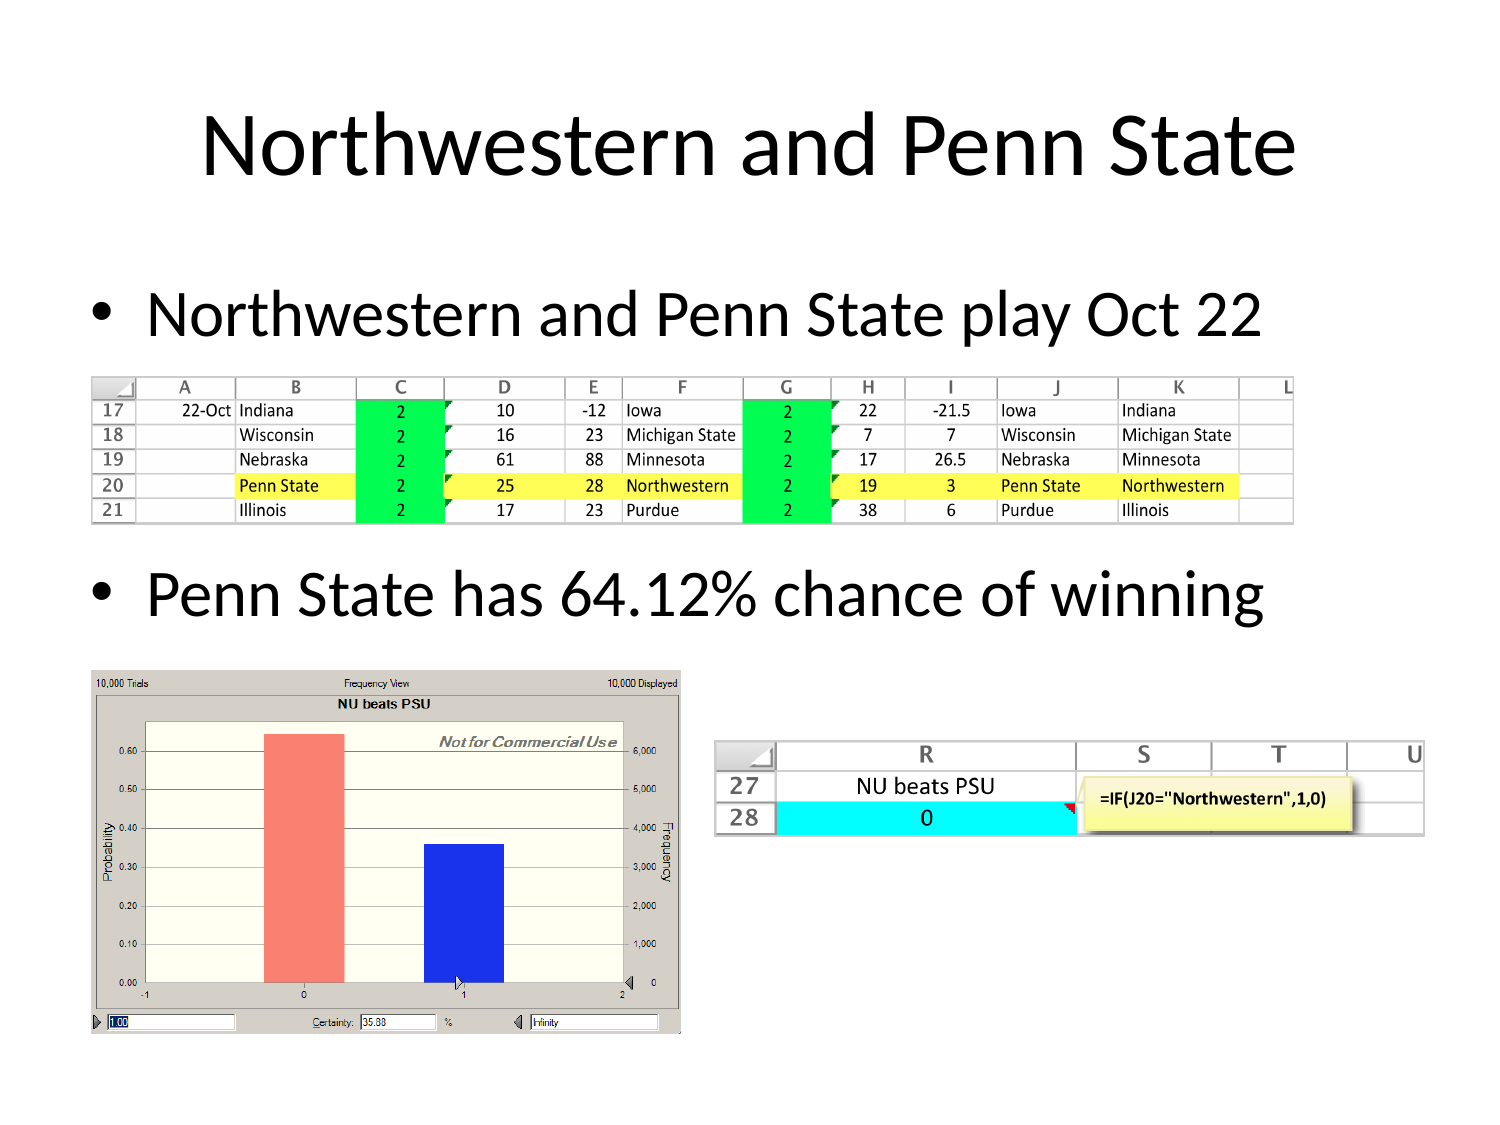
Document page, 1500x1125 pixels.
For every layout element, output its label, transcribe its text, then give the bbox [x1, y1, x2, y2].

picture [91, 375, 1294, 526]
picture [714, 740, 1426, 837]
picture [91, 670, 681, 1034]
title Northwestern and Penn State [75, 45, 1425, 233]
list Northwestern and Penn State play Oct 22 Penn State has 64.12% chance of winning [75, 262, 1425, 1005]
